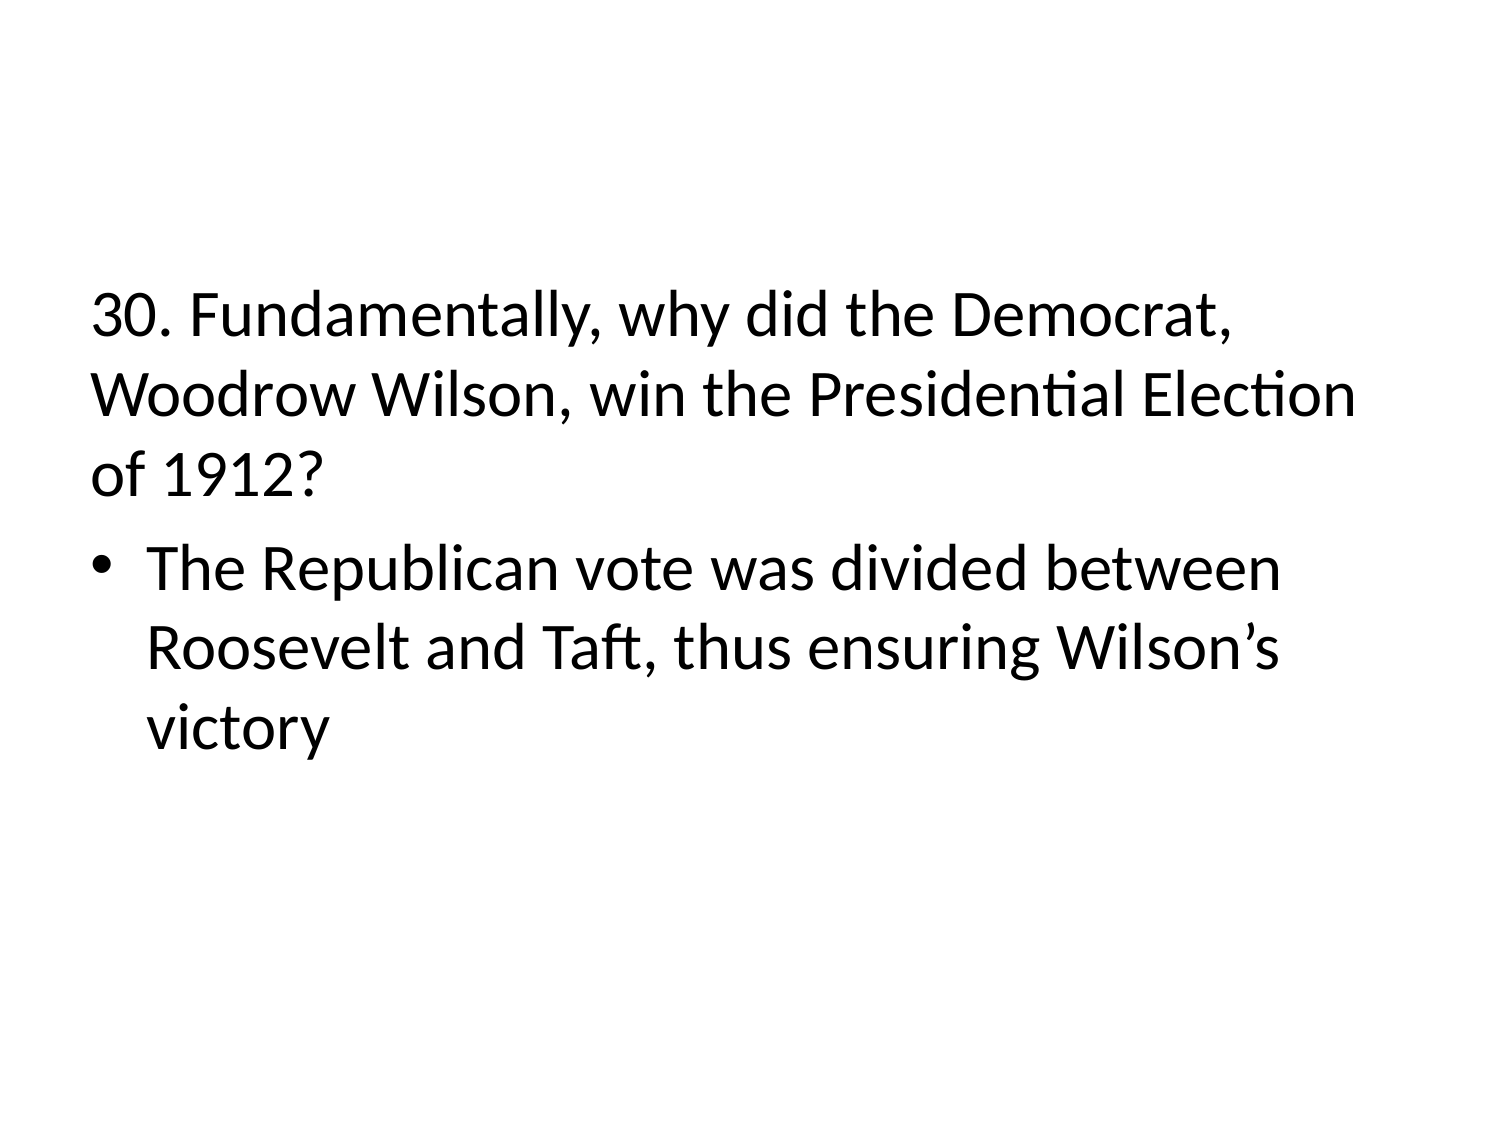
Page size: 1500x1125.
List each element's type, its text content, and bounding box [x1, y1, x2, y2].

list 30. Fundamentally, why did the Democrat, Woodrow Wilson, win the Presidential Election of 1912? The Republican vote was divided between Roosevelt and Taft, thus ensuring Wilson’s victory [75, 262, 1425, 1005]
